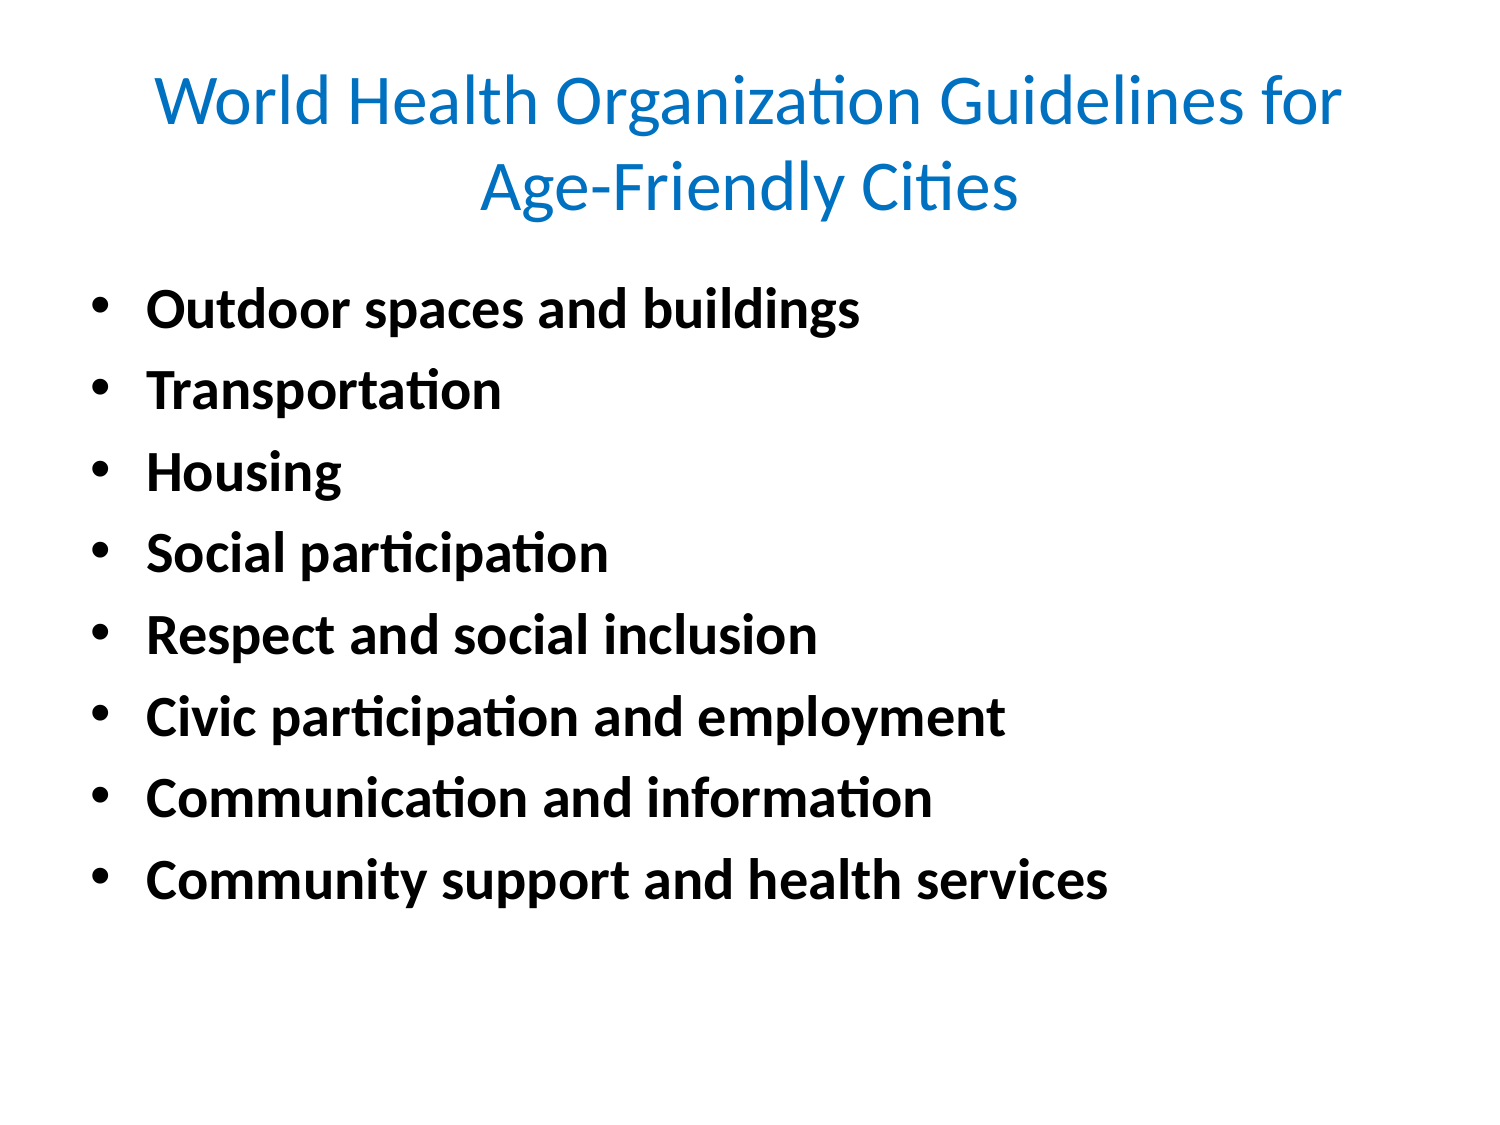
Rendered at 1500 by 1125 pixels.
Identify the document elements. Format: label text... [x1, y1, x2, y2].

list Outdoor spaces and buildings Transportation Housing Social participation Respect and social inclusion Civic participation and employment Communication and information Community support and health services [75, 262, 1425, 1005]
title World Health Organization Guidelines for Age-Friendly Cities [75, 45, 1425, 233]
